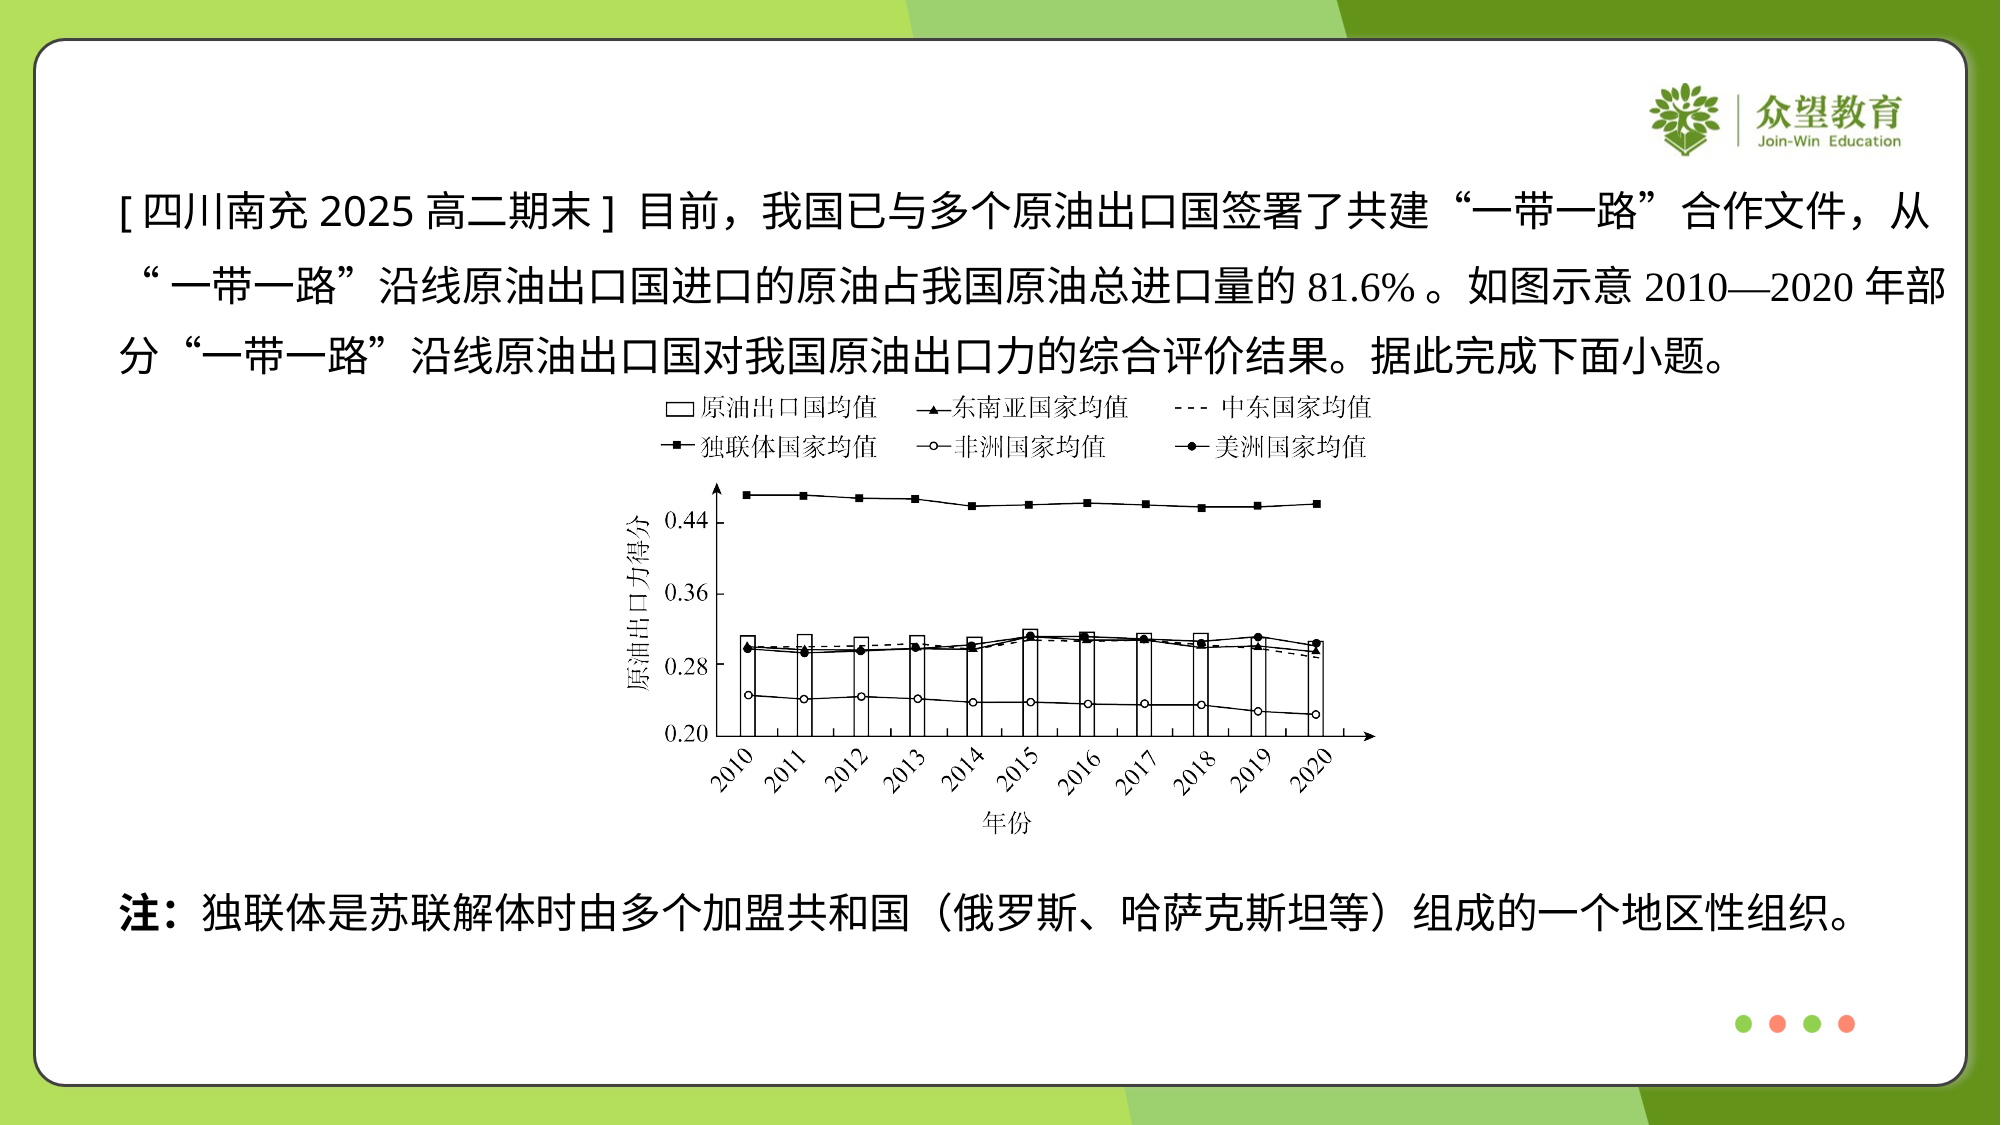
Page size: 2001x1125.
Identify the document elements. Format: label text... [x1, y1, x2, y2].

picture [0, 0, 2000, 1125]
text_box 注：独联体是苏联解体时由多个加盟共和国（俄罗斯、哈萨克斯坦等）组成的一个地区性组织。 [118, 861, 1883, 928]
text_box [四川南充2025高二期末] 目前，我国已与多个原油出口国签署了共建“一带一路”合作文件，从 “一带一路”沿线原油出口国进口的原油占我国原油总进口量的81.6%。如图示意2010—2020年部 分“一带一路”沿线原油出口国对我国原油出口力的综合评价结果。据此完成下面小题。 [118, 159, 1883, 373]
